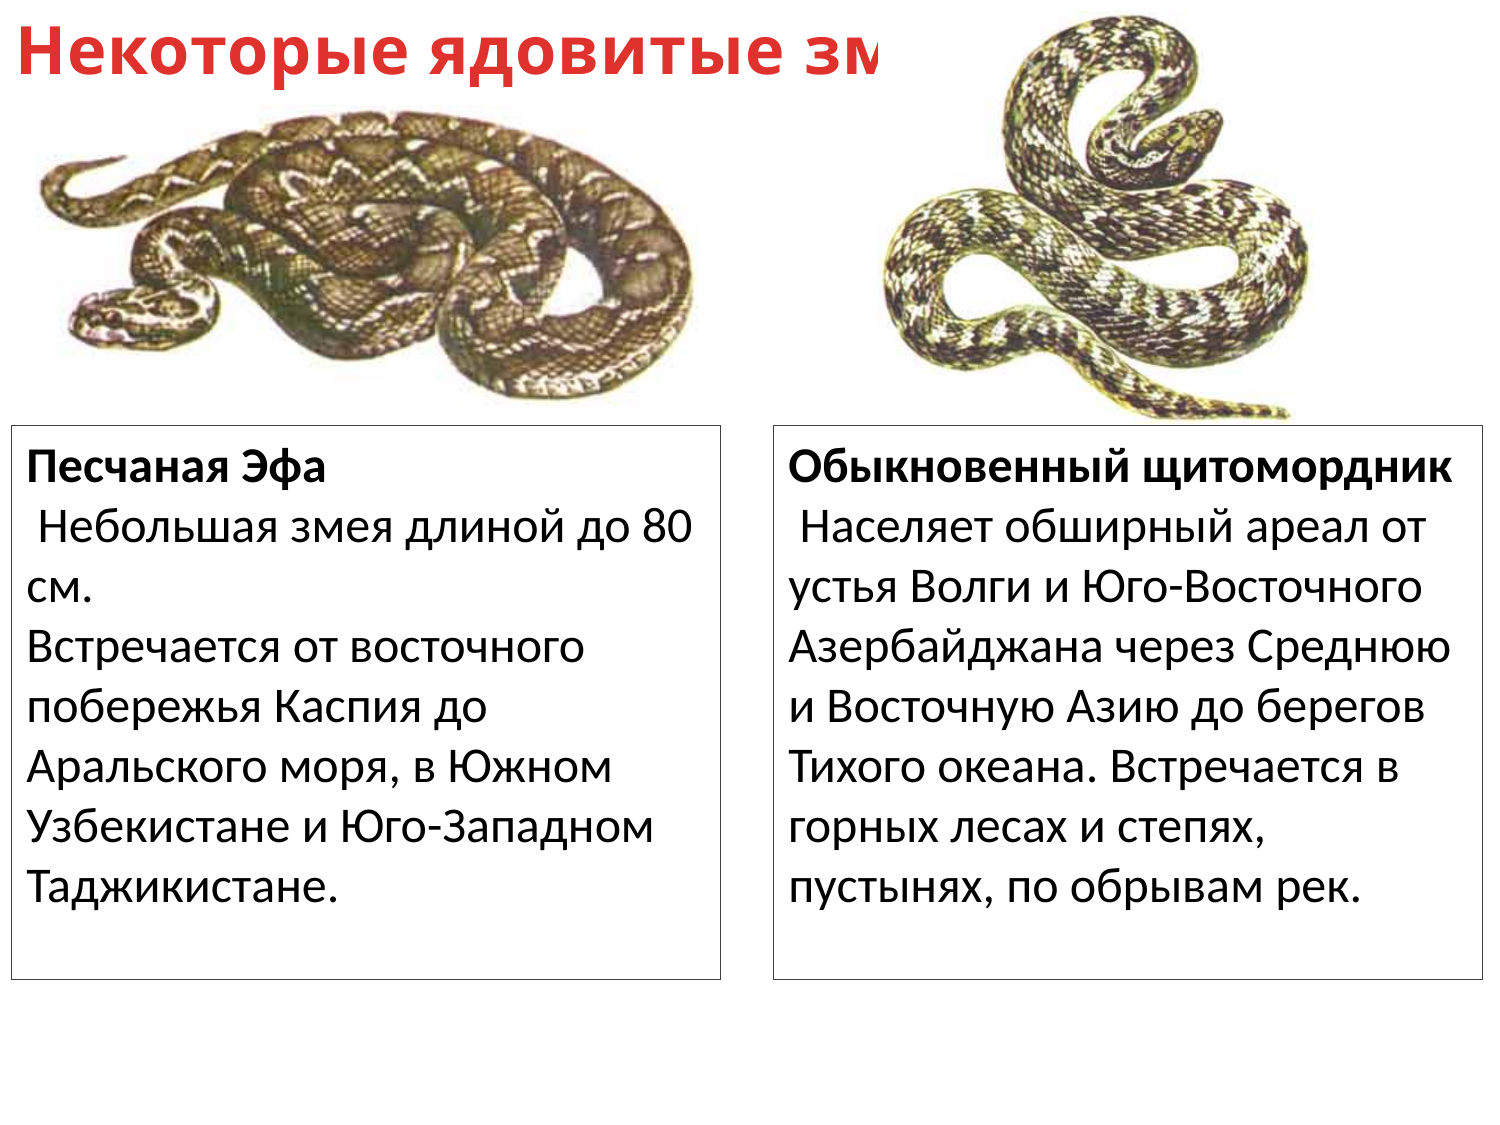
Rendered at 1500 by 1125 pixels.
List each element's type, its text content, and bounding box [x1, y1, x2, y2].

picture [34, 105, 698, 408]
text_box Песчаная Эфа Небольшая змея длиной до 80 см. Встречается от восточного побережья Каспия до Аральского моря, в Южном Узбекистане и Юго-Западном Таджикистане. [11, 425, 721, 980]
picture [878, 11, 1313, 425]
text_box Обыкновенный щитомордник Населяет обширный ареал от устья Волги и Юго-Восточного Азербайджана через Среднюю и Восточную Азию до берегов Тихого океана. Встречается в горных лесах и степях, пустынях, по обрывам рек. [773, 425, 1483, 980]
text_box Некоторые ядовитые змеи [0, 0, 1500, 95]
